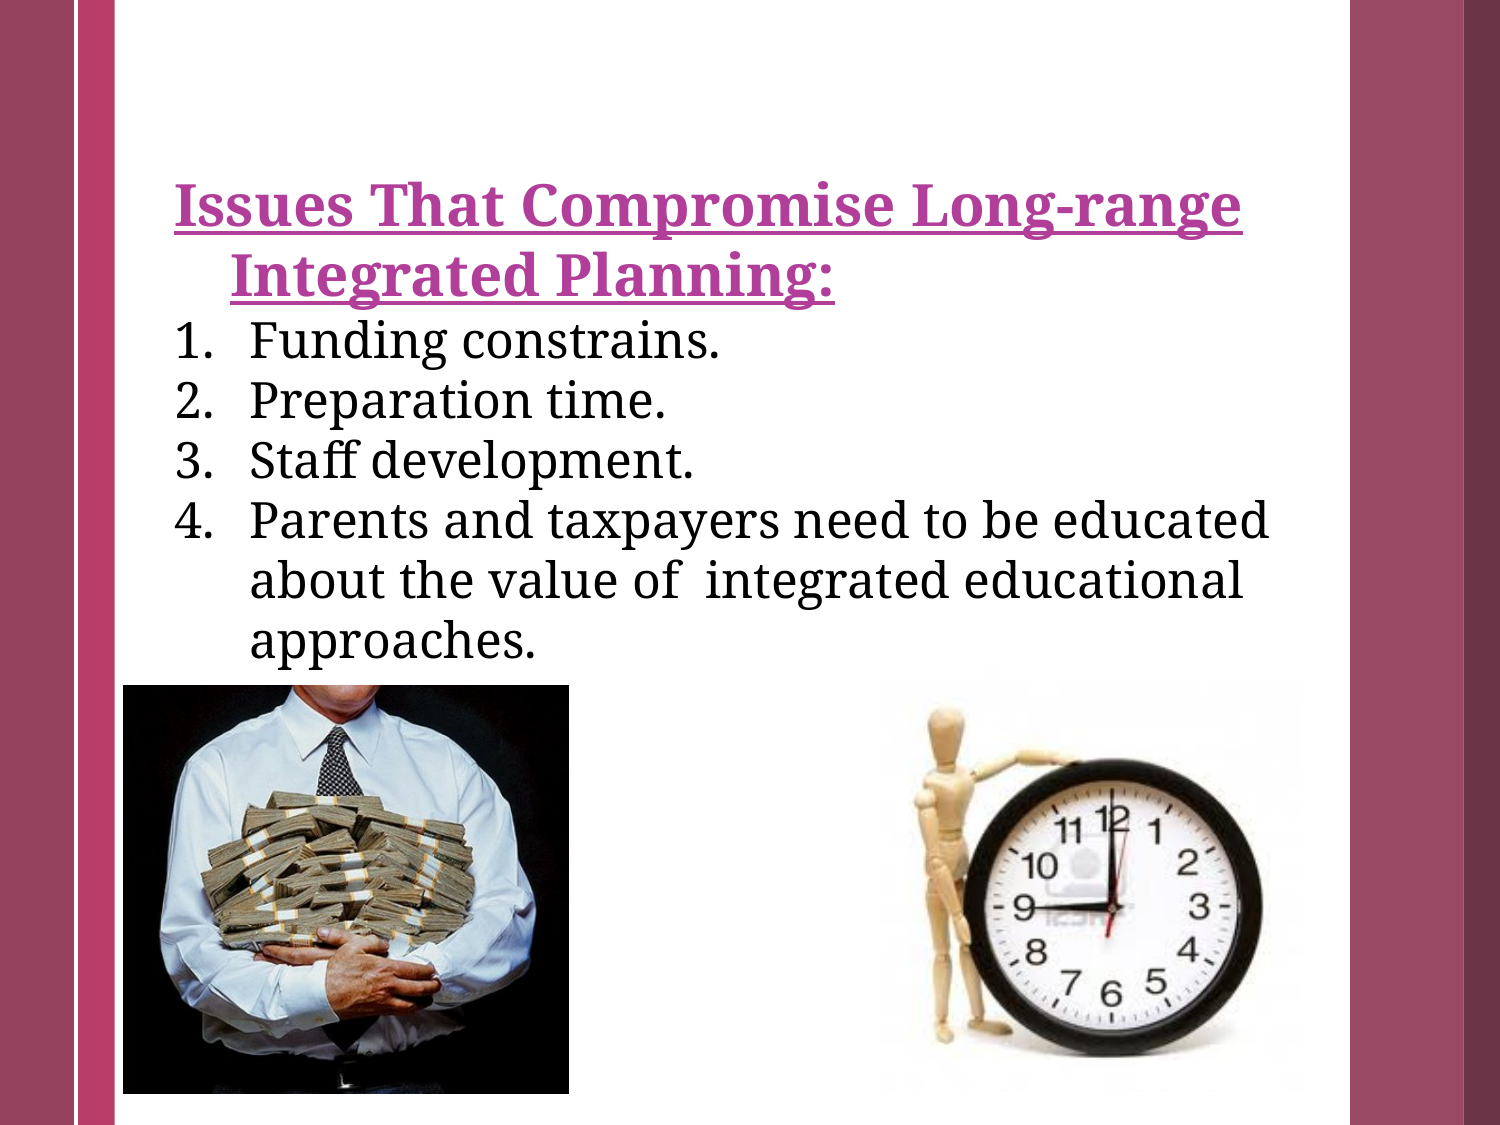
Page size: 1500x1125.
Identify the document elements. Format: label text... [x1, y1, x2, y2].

picture [879, 668, 1303, 1092]
picture [123, 685, 569, 1095]
text_box Issues That Compromise Long-range Integrated Planning: Funding constrains. Preparation time. Staff development. Parents and taxpayers need to be educated about the value of integrated educational approaches. [159, 160, 1306, 676]
